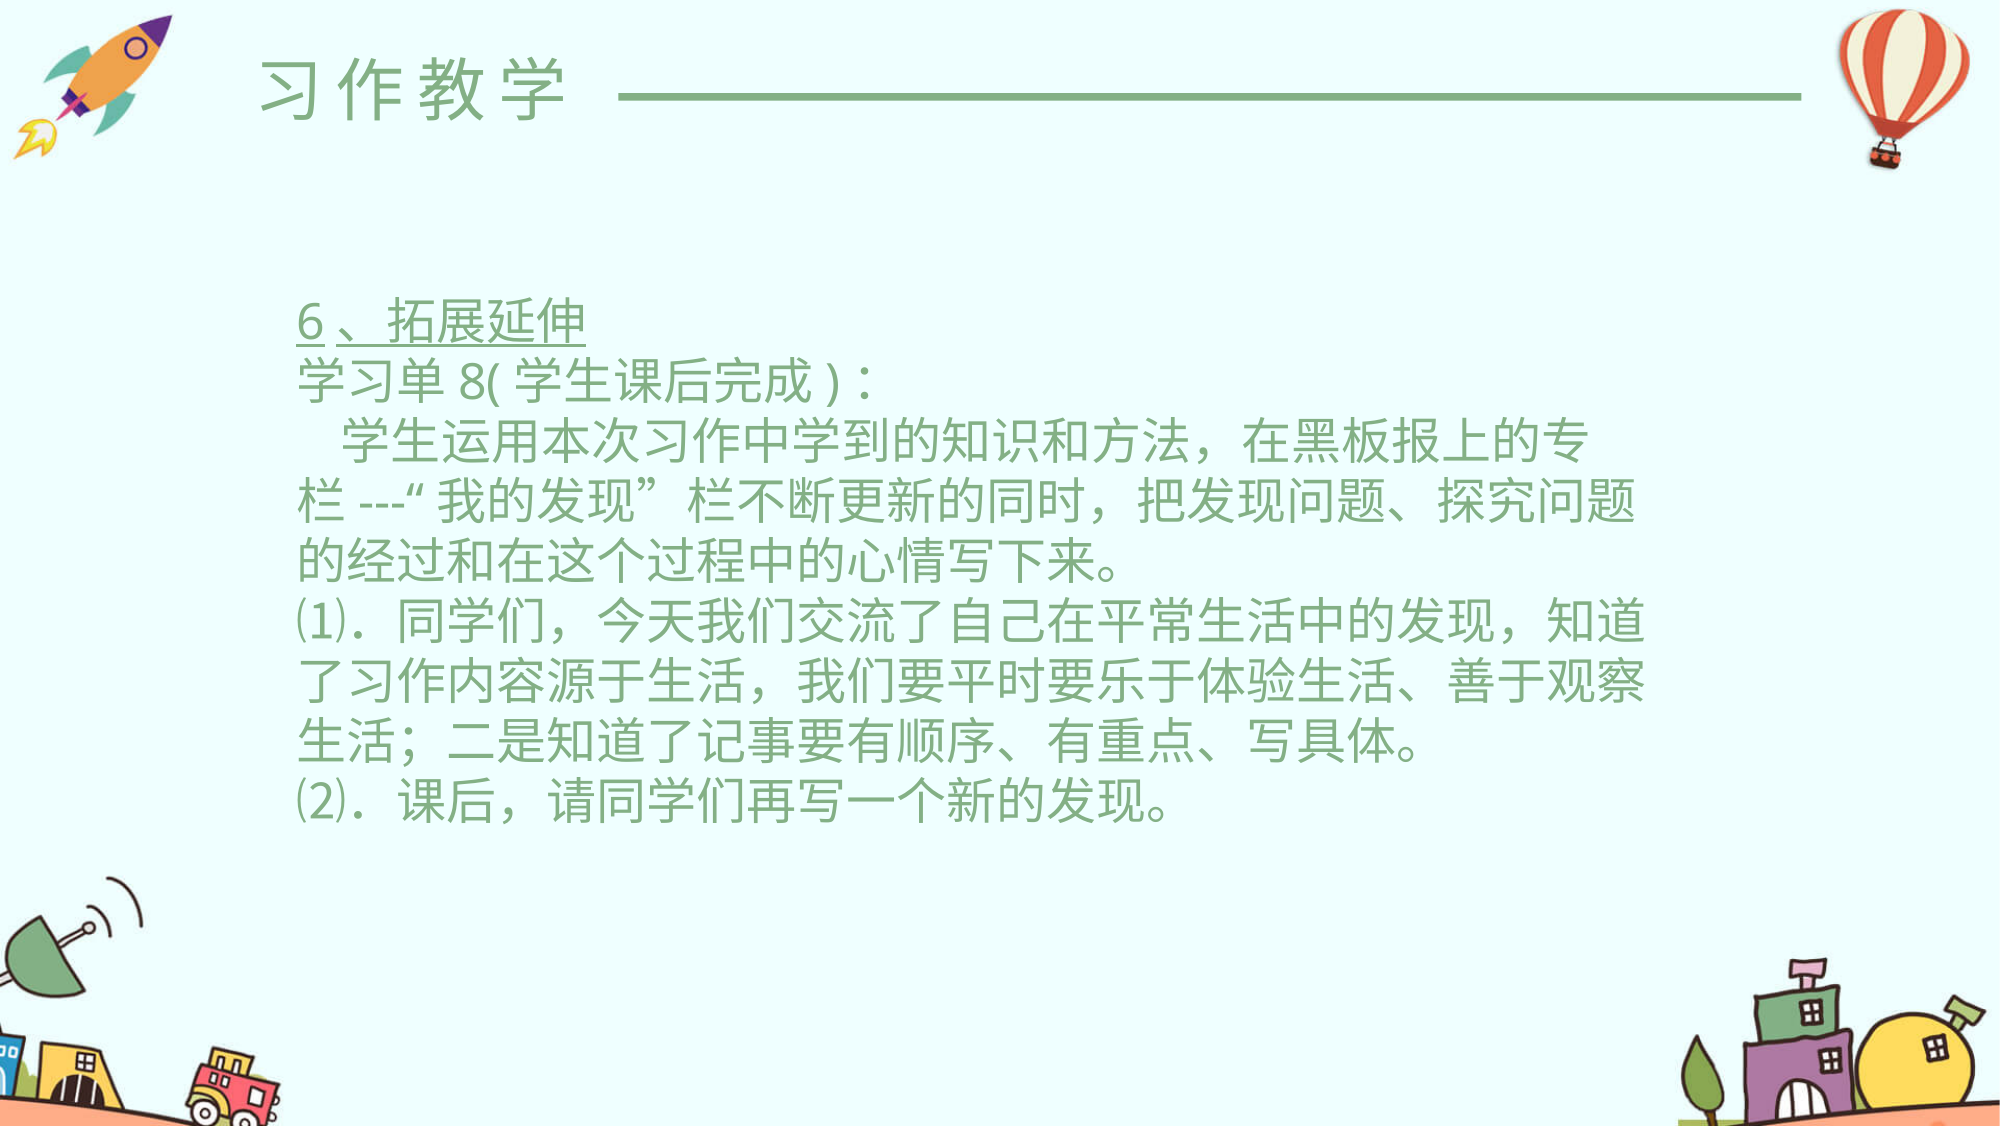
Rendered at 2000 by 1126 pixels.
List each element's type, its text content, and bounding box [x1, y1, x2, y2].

picture [0, 0, 2000, 1126]
text_box 6、拓展延伸 学习单8(学生课后完成)： 学生运用本次习作中学到的知识和方法，在黑板报上的专栏---“我的发现”栏不断更新的同时，把发现问题、探究问题的经过和在这个过程中的心情写下来。 ⑴．同学们，今天我们交流了自己在平常生活中的发现，知道了习作内容源于生活，我们要平时要乐于体验生活、善于观察生活；二是知道了记事要有顺序、有重点、写具体。 ⑵．课后，请同学们再写一个新的发现。 [281, 282, 1686, 838]
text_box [143, 46, 1802, 131]
